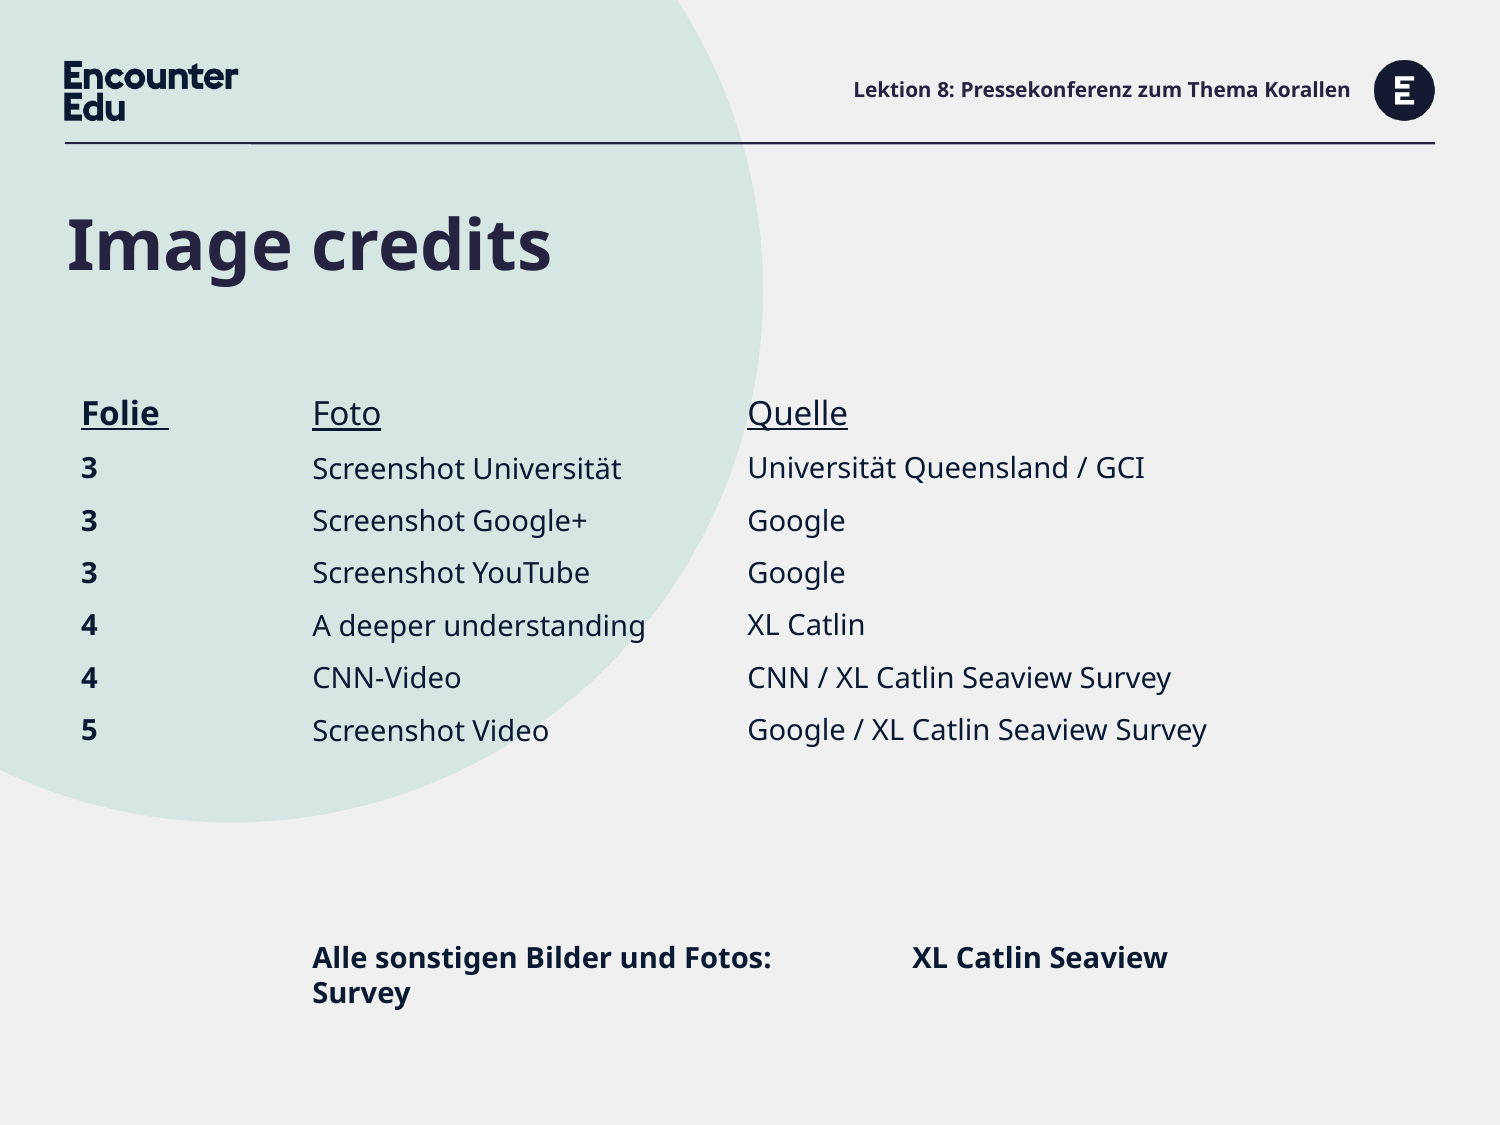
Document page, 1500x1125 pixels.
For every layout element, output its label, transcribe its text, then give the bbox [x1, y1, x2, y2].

text_box Alle sonstigen Bilder und Fotos: XL Catlin Seaview Survey [304, 931, 1181, 1017]
picture [1372, 58, 1436, 122]
text_box Folie 3 3 3 4 4 5 [73, 364, 293, 755]
text_box Foto Screenshot Universität Screenshot Google+ Screenshot YouTube A deeper understanding CNN-Video Screenshot Video [304, 365, 731, 755]
picture [60, 59, 243, 122]
title Lektion 8: Pressekonferenz zum Thema Korallen [749, 67, 1359, 114]
text_box Quelle Universität Queensland / GCI Google Google XL Catlin CNN / XL Catlin Seaview Survey Google / XL Catlin Seaview Survey [739, 364, 1500, 814]
